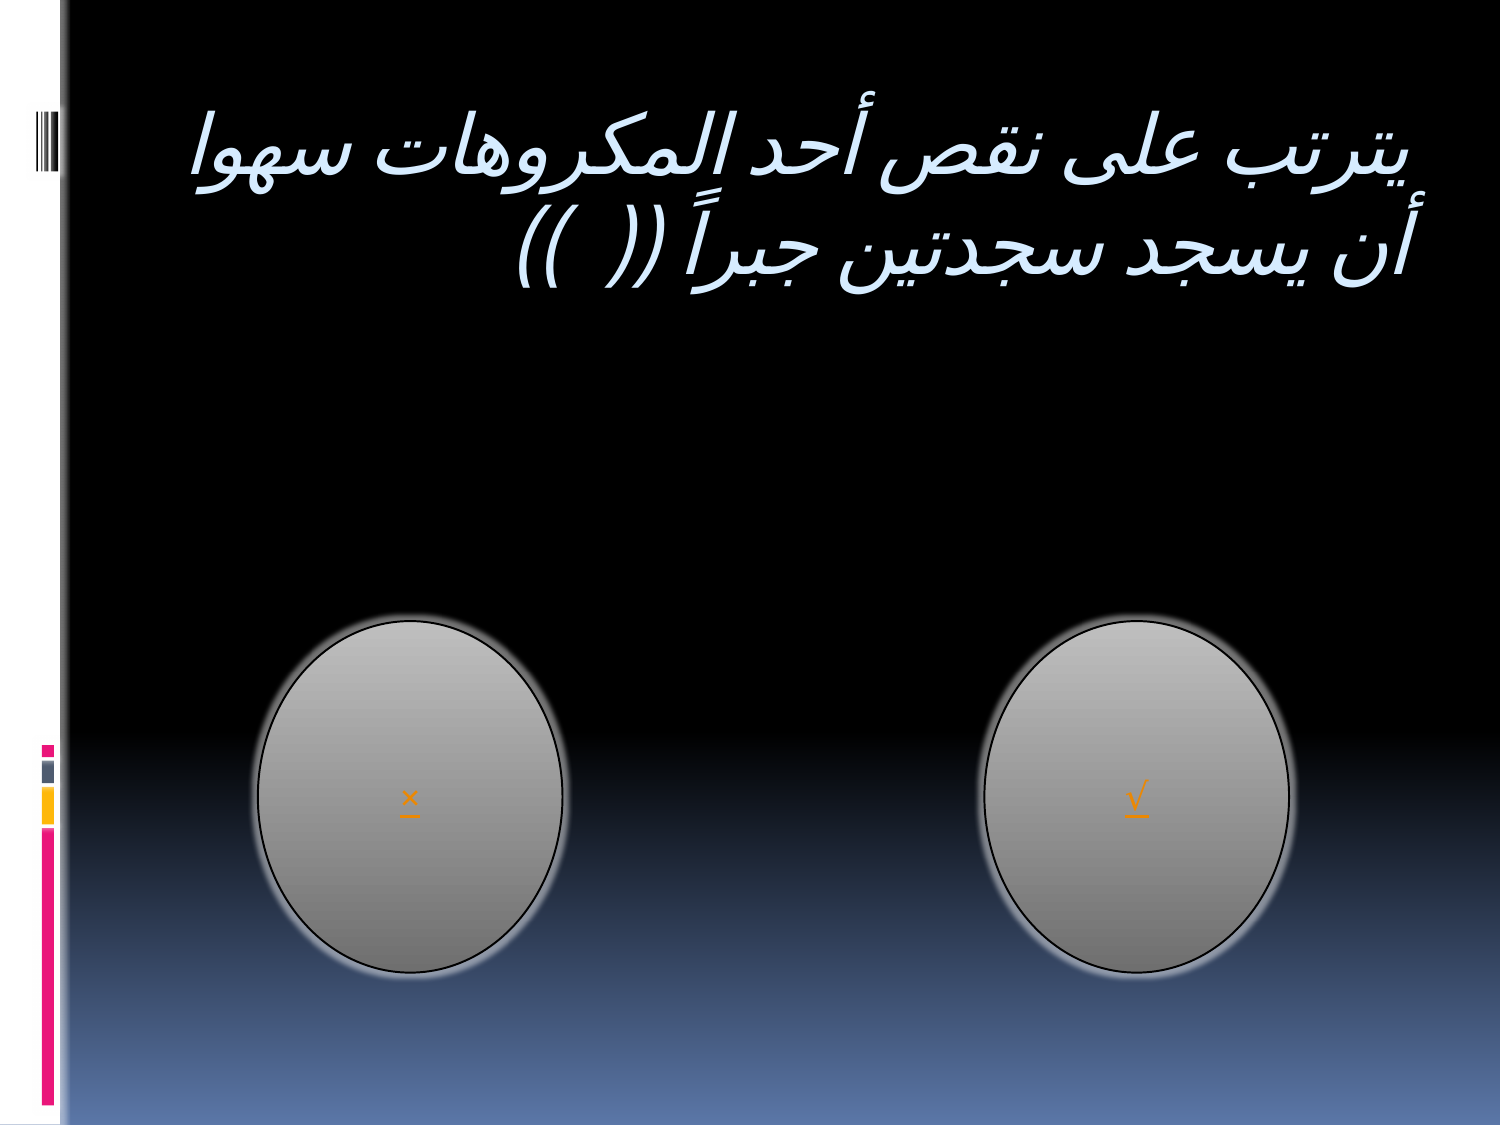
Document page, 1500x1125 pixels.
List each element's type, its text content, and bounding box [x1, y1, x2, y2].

text_box √ [983, 620, 1291, 974]
text_box × [256, 620, 564, 974]
title يترتب على نقص أحد المكروهات سهوا أن يسجد سجدتين جبراً (( )) [150, 83, 1425, 340]
